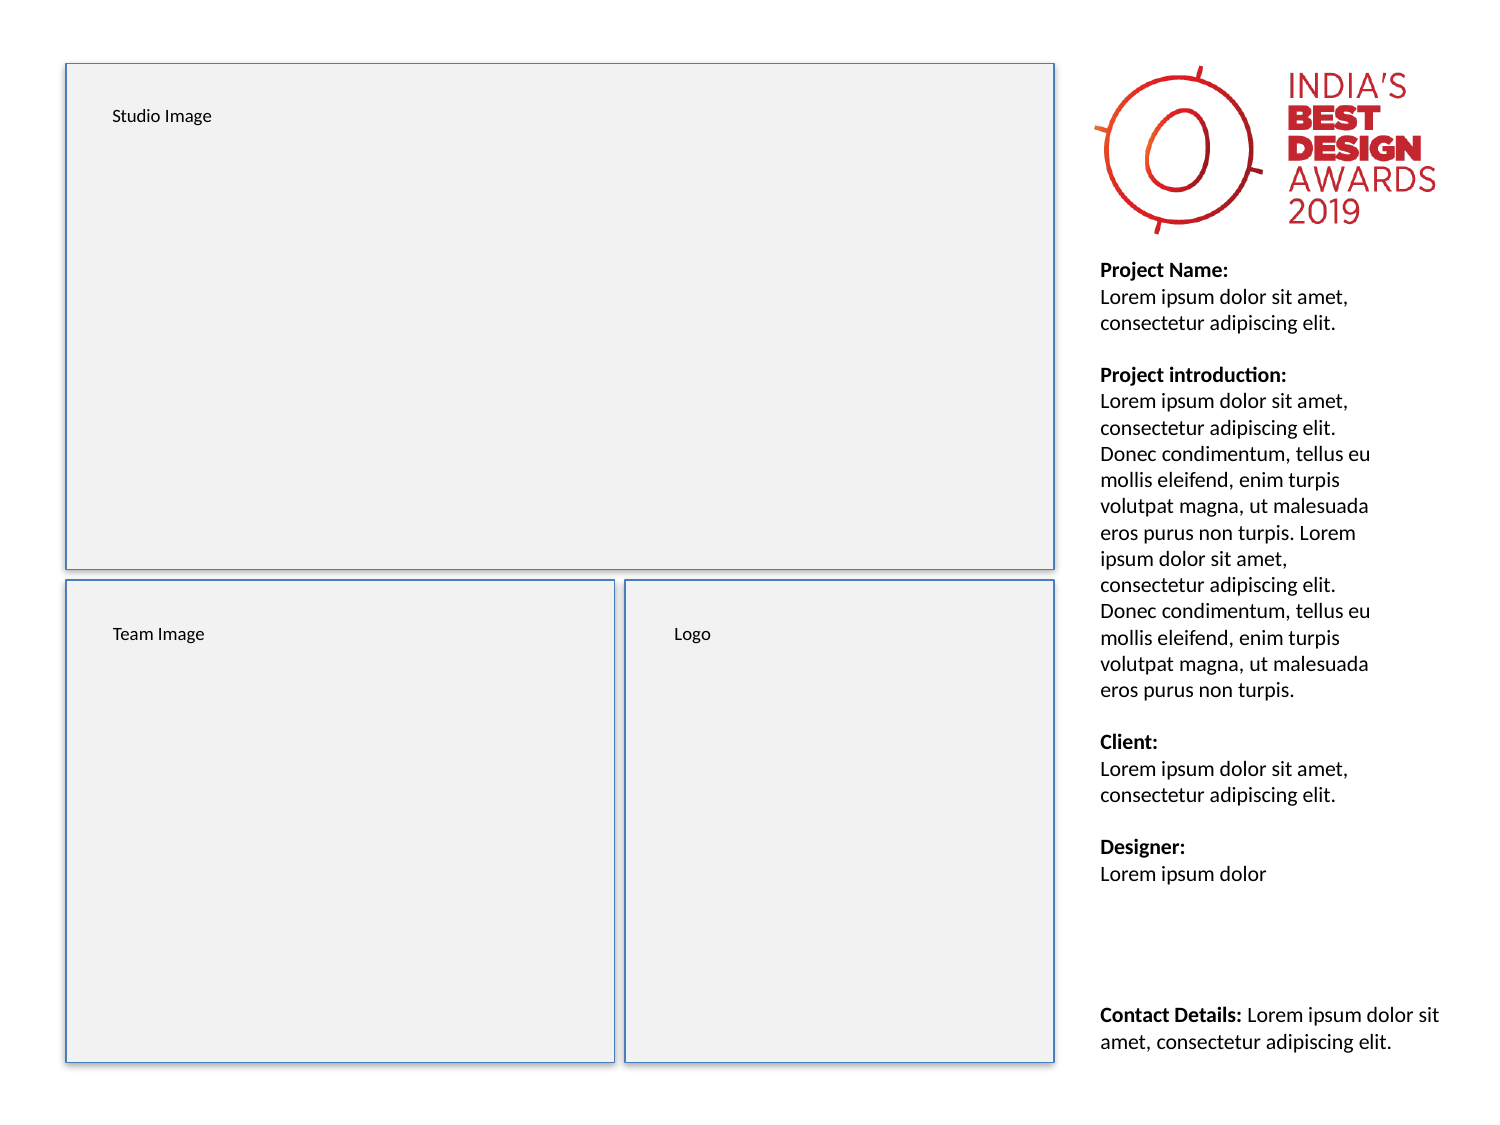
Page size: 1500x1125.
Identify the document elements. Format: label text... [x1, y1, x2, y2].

text_box [624, 579, 1055, 1063]
text_box Logo [659, 613, 727, 652]
text_box Studio Image [97, 96, 227, 134]
picture [1085, 63, 1444, 236]
text_box Team Image [98, 613, 220, 652]
text_box [65, 579, 615, 1063]
text_box Project Name: Lorem ipsum dolor sit amet, consectetur adipiscing elit. Project introduction: Lorem ipsum dolor sit amet, consectetur adipiscing elit. Donec condimentum, tellus eu mollis eleifend, enim turpis volutpat magna, ut malesuada eros purus non turpis. Lorem ipsum dolor sit amet, consectetur adipiscing elit. Donec condimentum, tellus eu mollis eleifend, enim turpis volutpat magna, ut malesuada eros purus non turpis. Client: Lorem ipsum dolor sit amet, consectetur adipiscing elit. Designer: Lorem ipsum dolor [1085, 248, 1412, 893]
text_box Contact Details: Lorem ipsum dolor sit amet, consectetur adipiscing elit. [1085, 993, 1463, 1061]
text_box [65, 63, 1055, 570]
